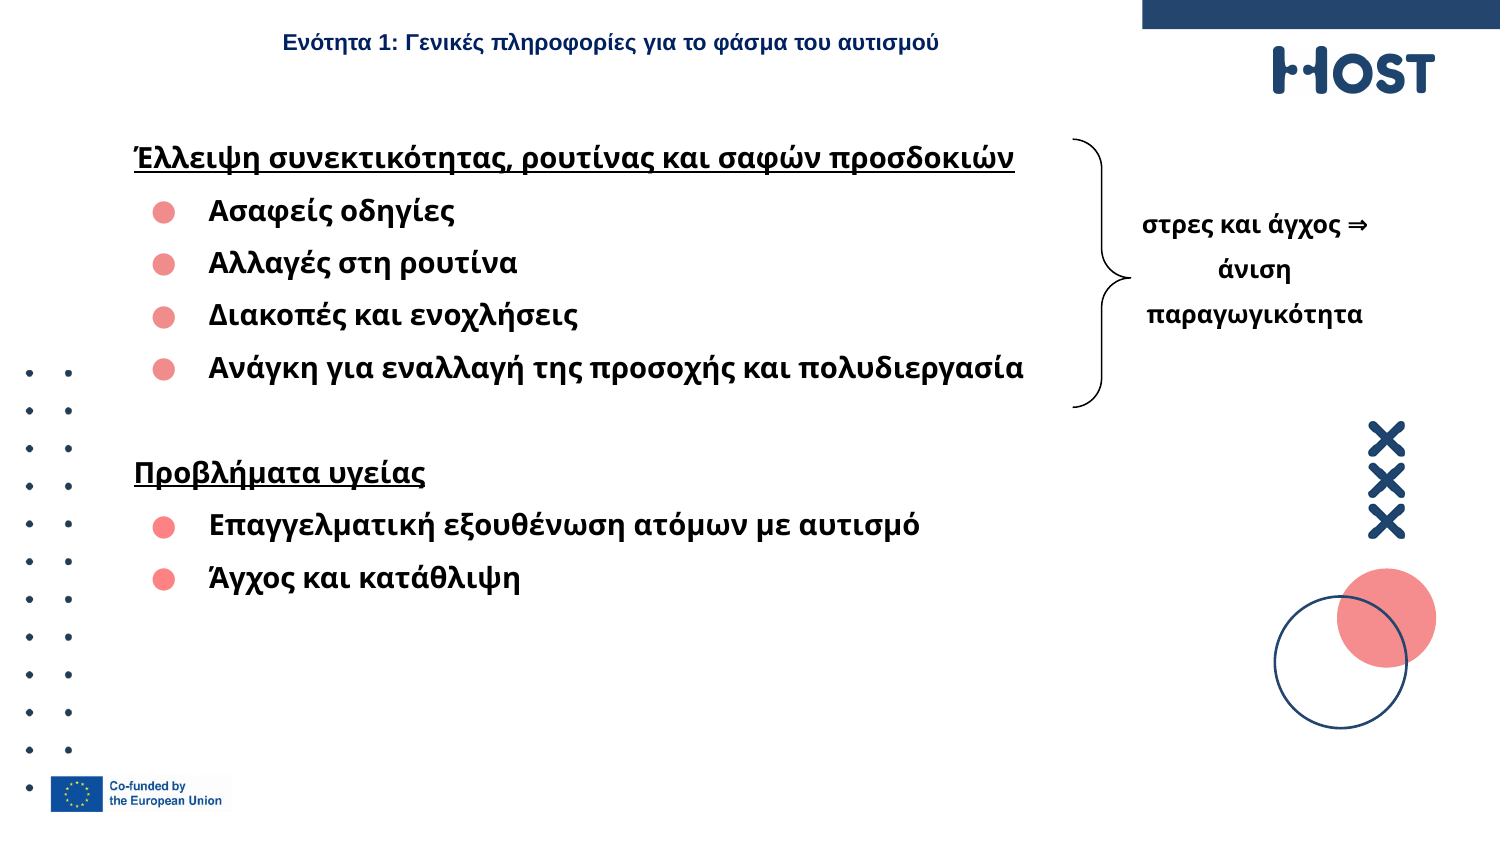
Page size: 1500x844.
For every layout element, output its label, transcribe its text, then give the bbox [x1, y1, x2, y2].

text_box Ενότητα 1: Γενικές πληροφορίες για το φάσμα του αυτισμού [267, 10, 1135, 68]
text_box Έλλειψη συνεκτικότητας, ρουτίνας και σαφών προσδοκιών Ασαφείς οδηγίες Αλλαγές στη ρουτίνα Διακοπές και ενοχλήσεις Ανάγκη για εναλλαγή της προσοχής και πολυδιεργασία Προβλήματα υγείας Επαγγελματική εξουθένωση ατόμων με αυτισμό Άγχος και κατάθλιψη [118, 106, 1104, 788]
text_box στρες και άγχος ⇒ άνιση παραγωγικότητα [1116, 178, 1394, 468]
picture [0, 370, 233, 812]
text_box [1072, 139, 1116, 408]
picture [1273, 46, 1435, 94]
picture [1368, 421, 1405, 539]
